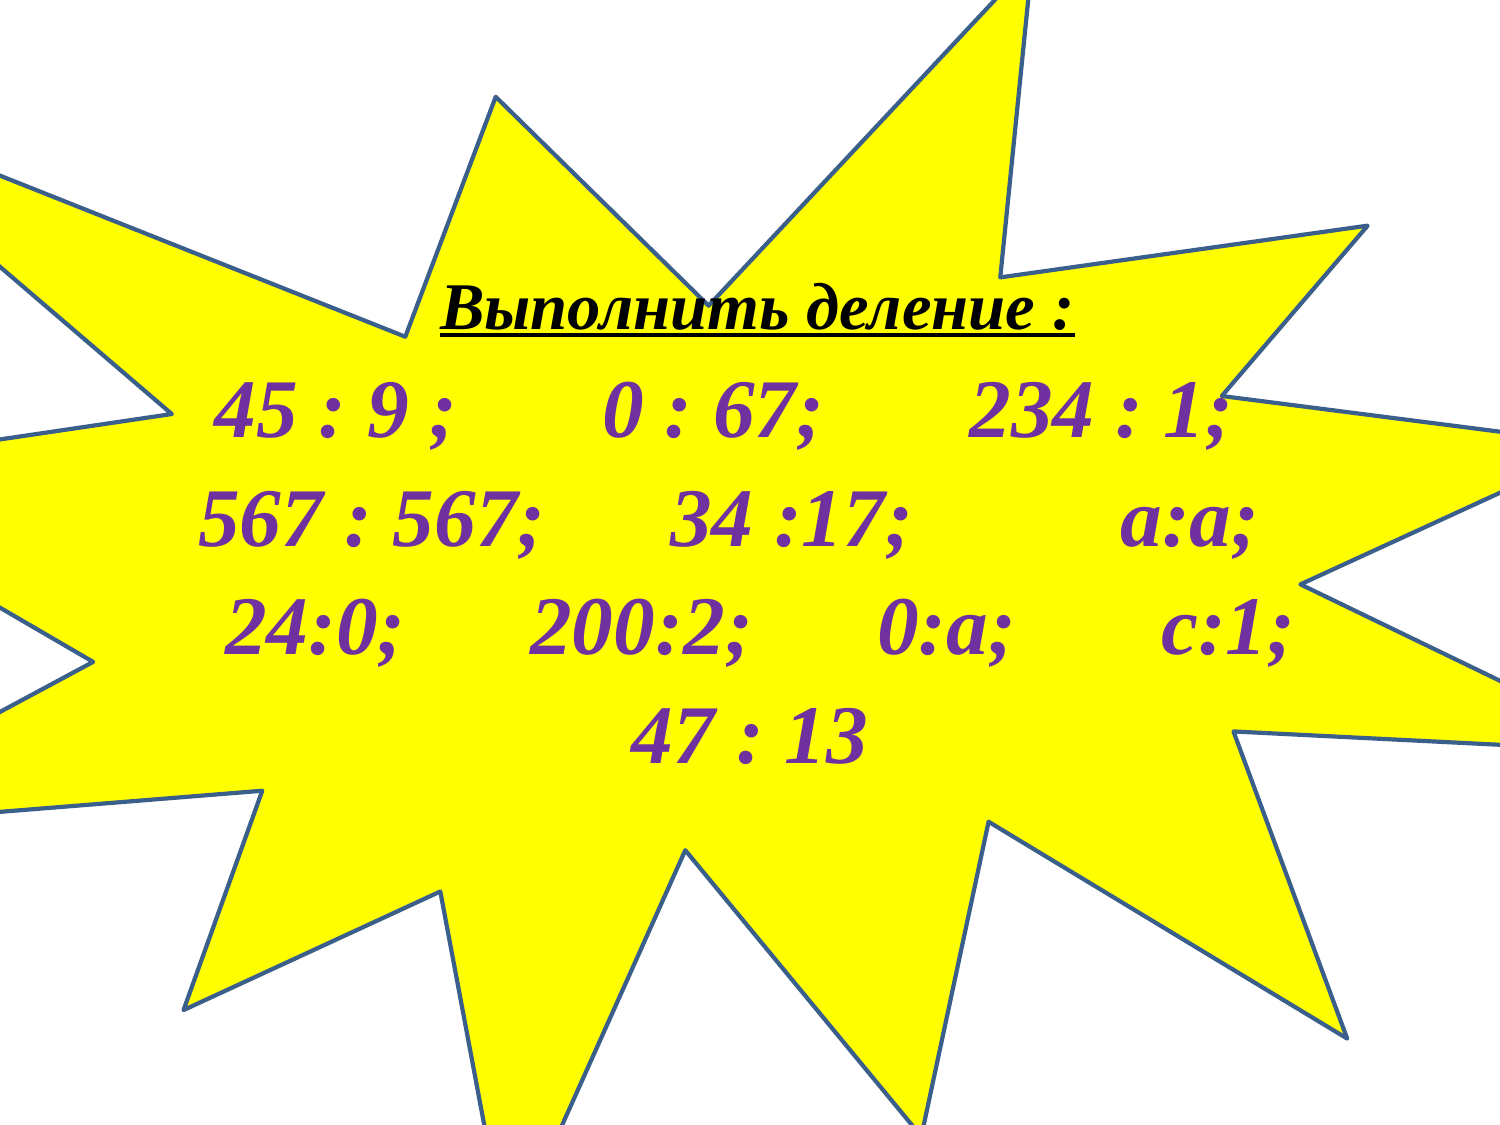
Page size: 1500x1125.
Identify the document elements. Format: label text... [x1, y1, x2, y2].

text_box [1425, 419, 1500, 530]
text_box [0, 426, 75, 654]
text_box [1425, 642, 1500, 747]
text_box [0, 669, 75, 814]
list Выполнить деление : 45 : 9 ; 0 : 67; 234 : 1; 567 : 567; 34 :17; а:а; 24:0; 200:2; 0:а; с:1; 47 : 13 [75, 262, 1425, 1005]
text_box [0, 173, 223, 334]
text_box [1287, 1005, 1350, 1041]
text_box [810, 1005, 952, 1125]
text_box [459, 1005, 619, 1125]
text_box [431, 94, 668, 262]
text_box [1094, 223, 1370, 262]
text_box [746, 0, 1031, 262]
text_box [181, 1005, 200, 1012]
